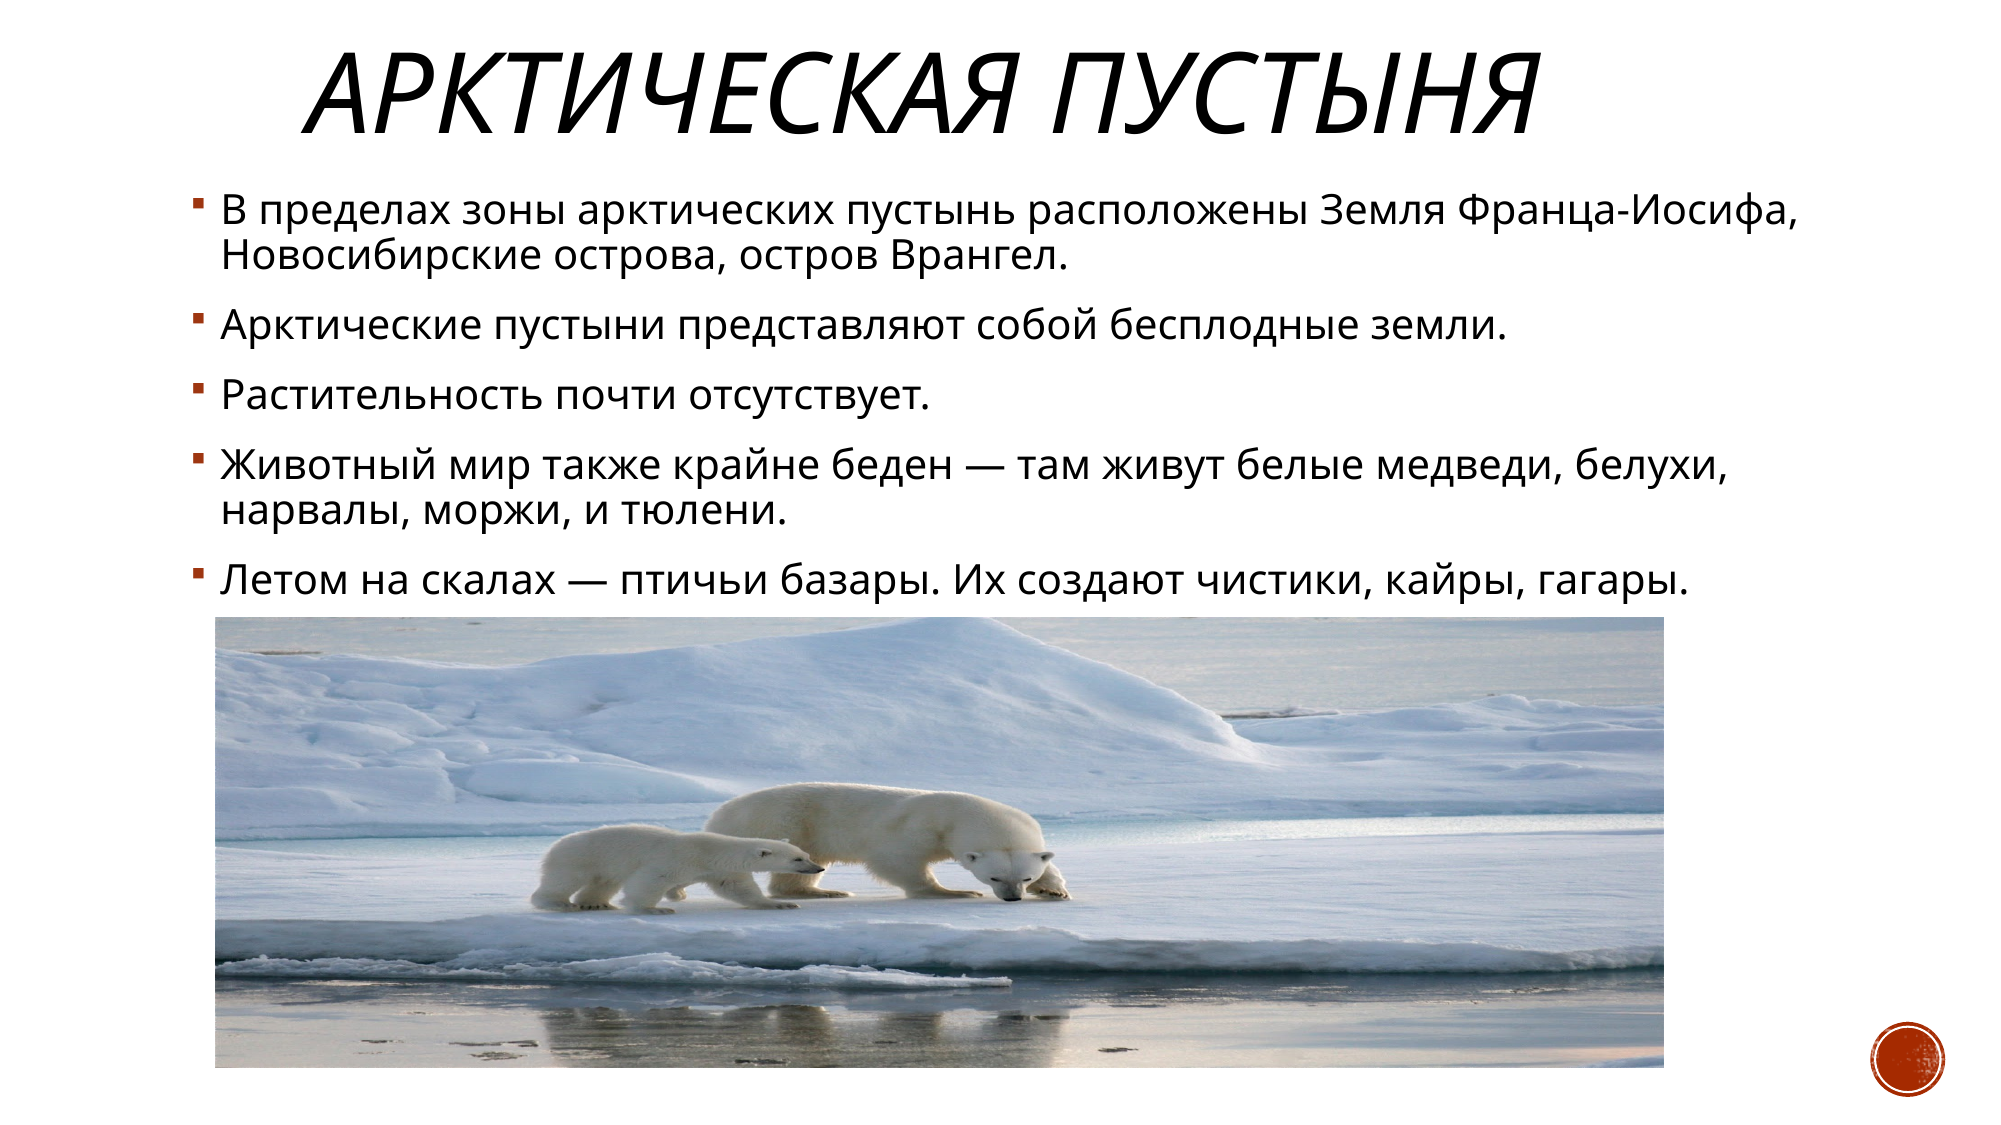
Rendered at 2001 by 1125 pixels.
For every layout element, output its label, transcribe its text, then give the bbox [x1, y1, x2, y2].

list В пределах зоны арктических пустынь расположены Земля Франца-Иосифа, Новосибирские острова, остров Врангел. Арктические пустыни представляют собой бесплодные земли. Растительность почти отсутствует. Животный мир также крайне беден — там живут белые медведи, белухи, нарвалы, моржи, и тюлени. Летом на скалах — птичьи базары. Их создают чистики, кайры, гагары. [175, 180, 1826, 1112]
title Арктическая пустыня [175, 13, 1826, 180]
picture [216, 618, 1664, 1068]
